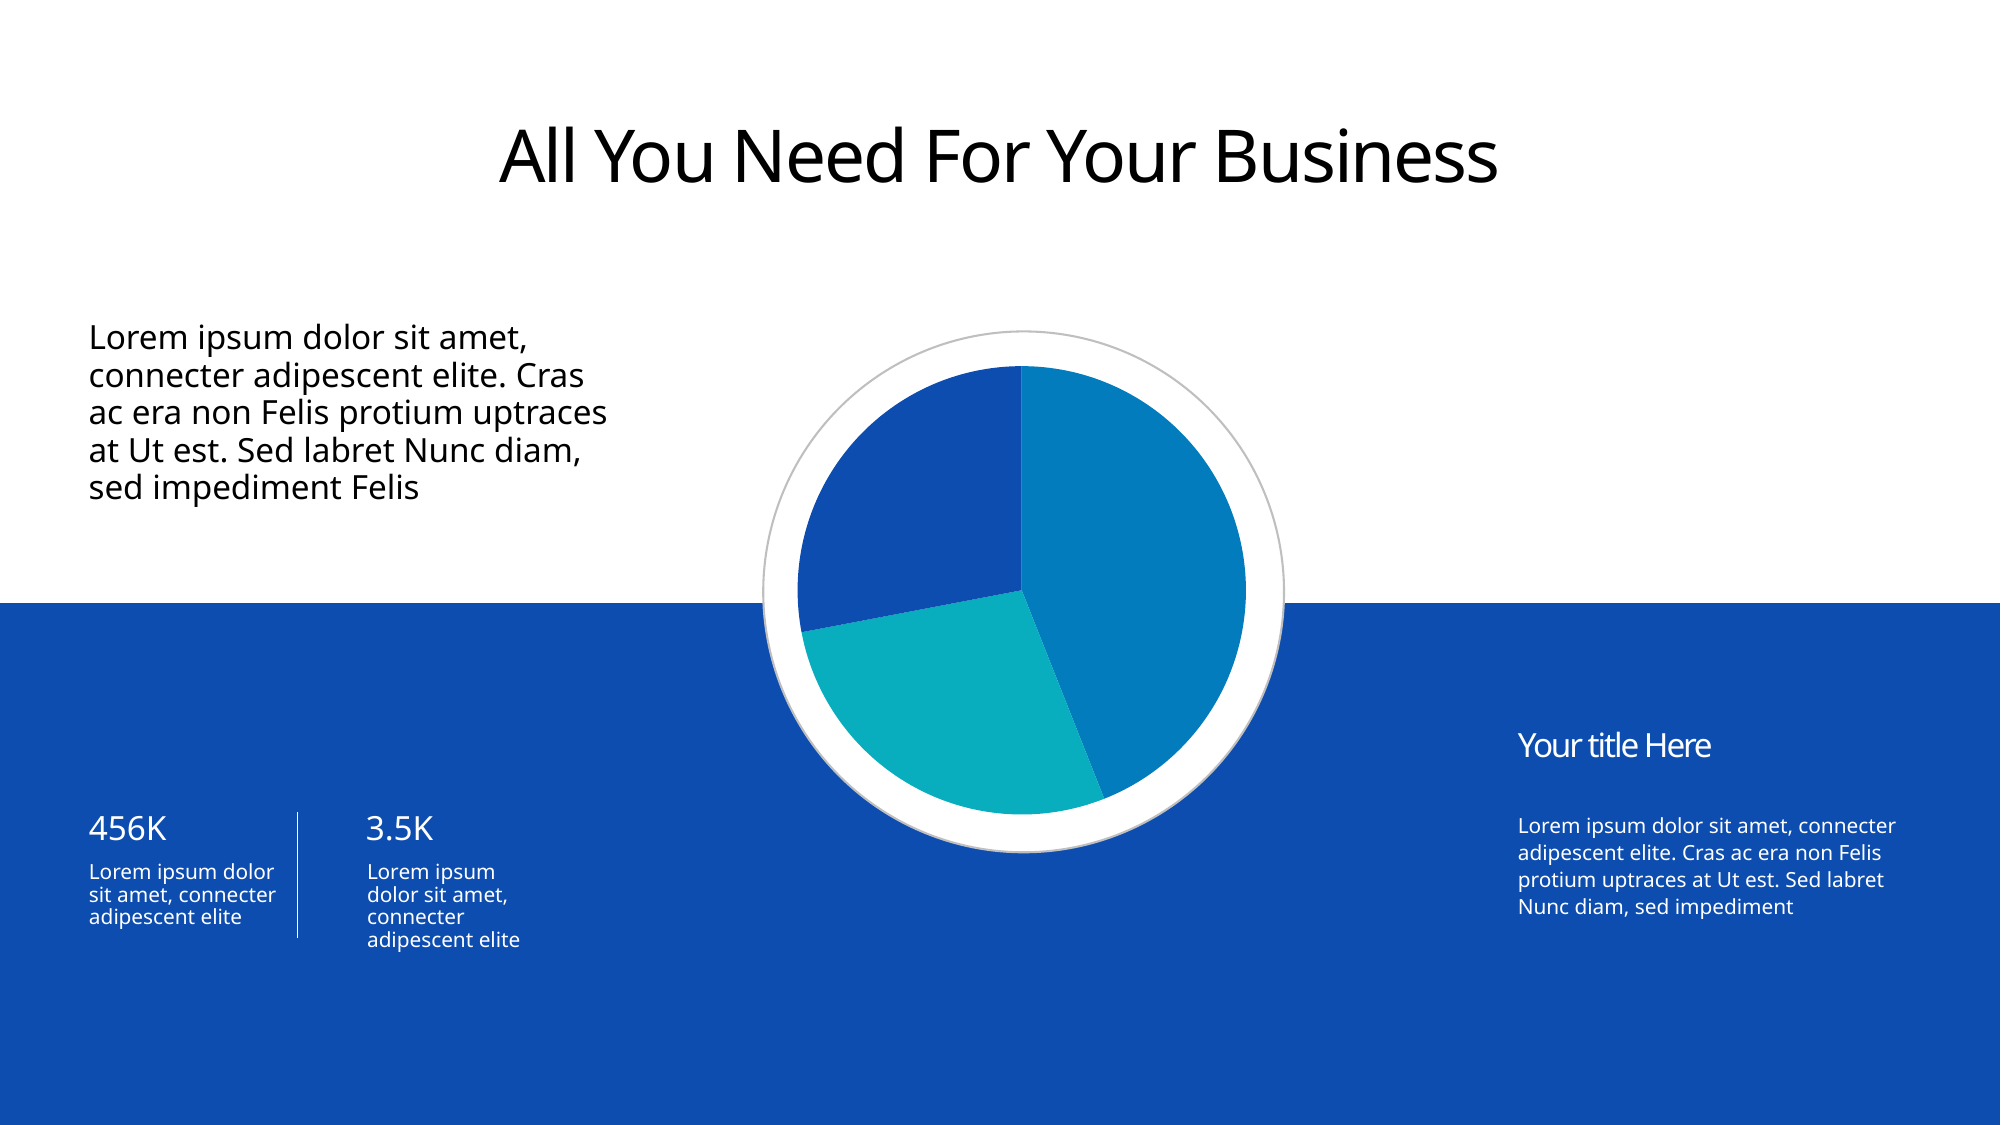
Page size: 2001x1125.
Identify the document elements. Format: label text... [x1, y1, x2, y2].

text_box All You Need For Your Business [264, 116, 1735, 205]
text_box [903, 824, 1144, 854]
text_box [0, 602, 2000, 1125]
text_box Lorem ipsum dolor sit amet, connecter adipescent elite [352, 853, 565, 960]
text_box [946, 330, 1101, 342]
text_box Lorem ipsum dolor sit amet, connecter adipescent elite. Cras ac era non Felis protium uptraces at Ut est. Sed labret Nunc diam, sed impediment [1503, 802, 1926, 927]
chart [639, 342, 1361, 824]
text_box Lorem ipsum dolor sit amet, connecter adipescent elite [74, 853, 297, 937]
text_box 456K [74, 805, 272, 853]
text_box 3.5K [351, 805, 549, 854]
text_box Your title Here [1503, 718, 1767, 772]
text_box Lorem ipsum dolor sit amet, connecter adipescent elite. Cras ac era non Felis protium uptraces at Ut est. Sed labret Nunc diam, sed impediment Felis [73, 311, 640, 514]
